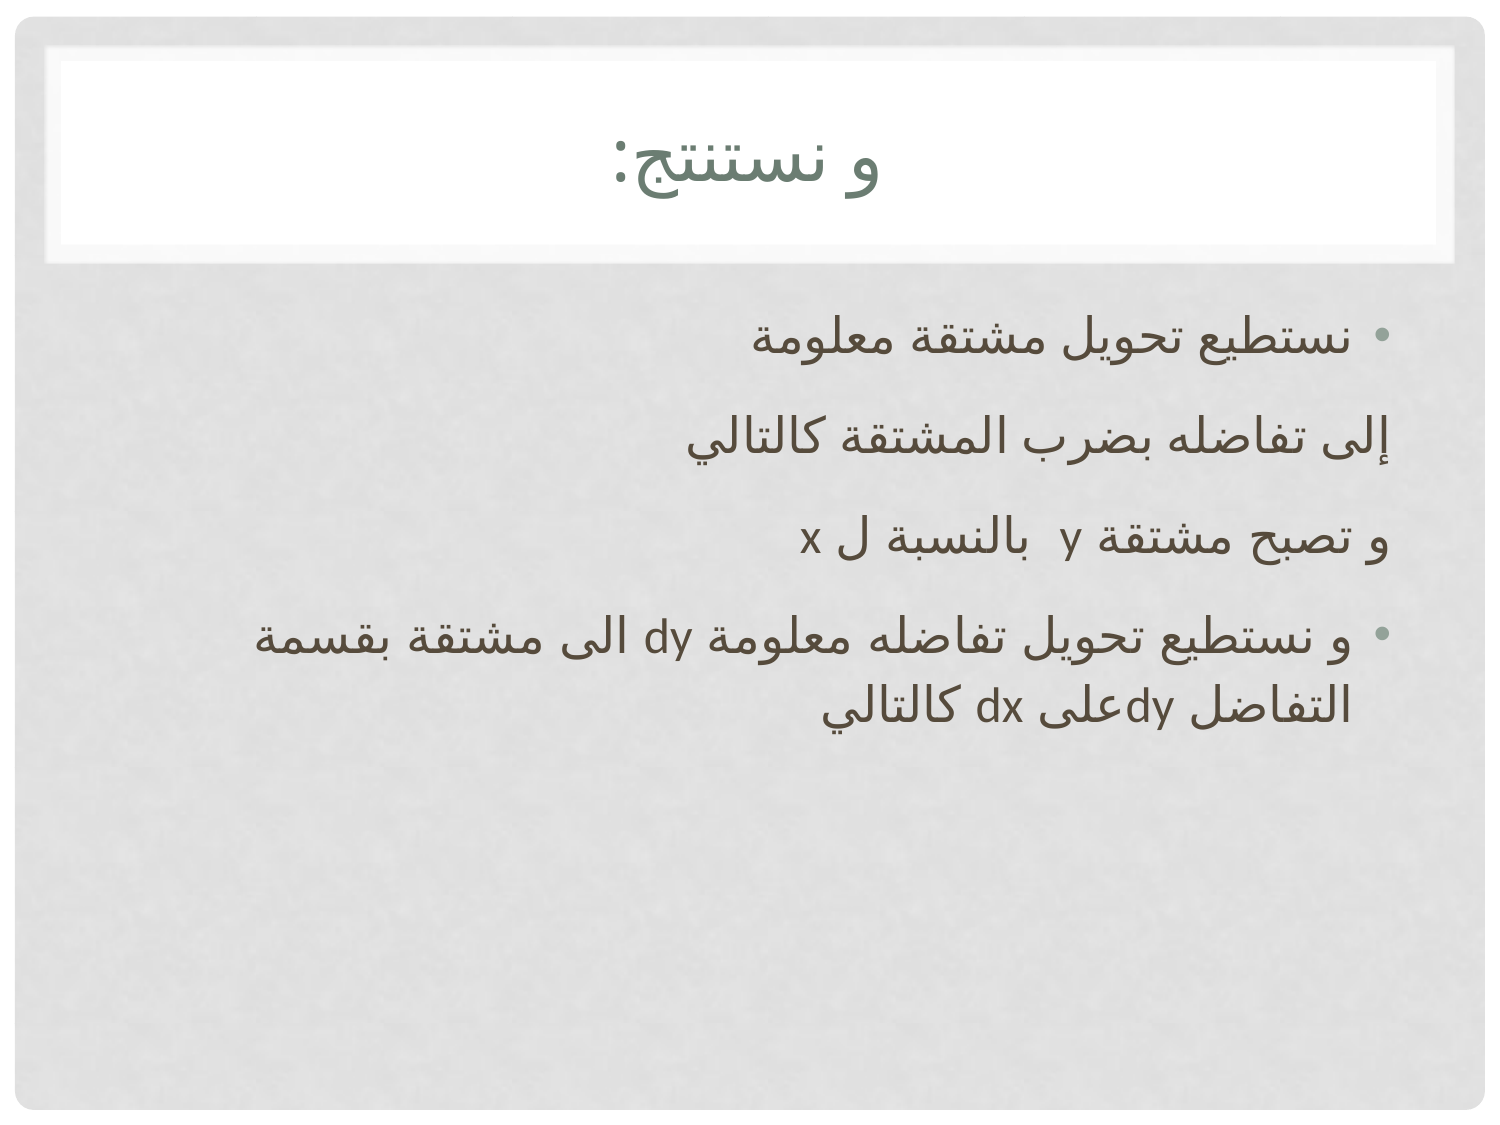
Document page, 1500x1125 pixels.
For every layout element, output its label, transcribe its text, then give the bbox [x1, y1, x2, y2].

title و نستنتج: [69, 66, 1425, 238]
